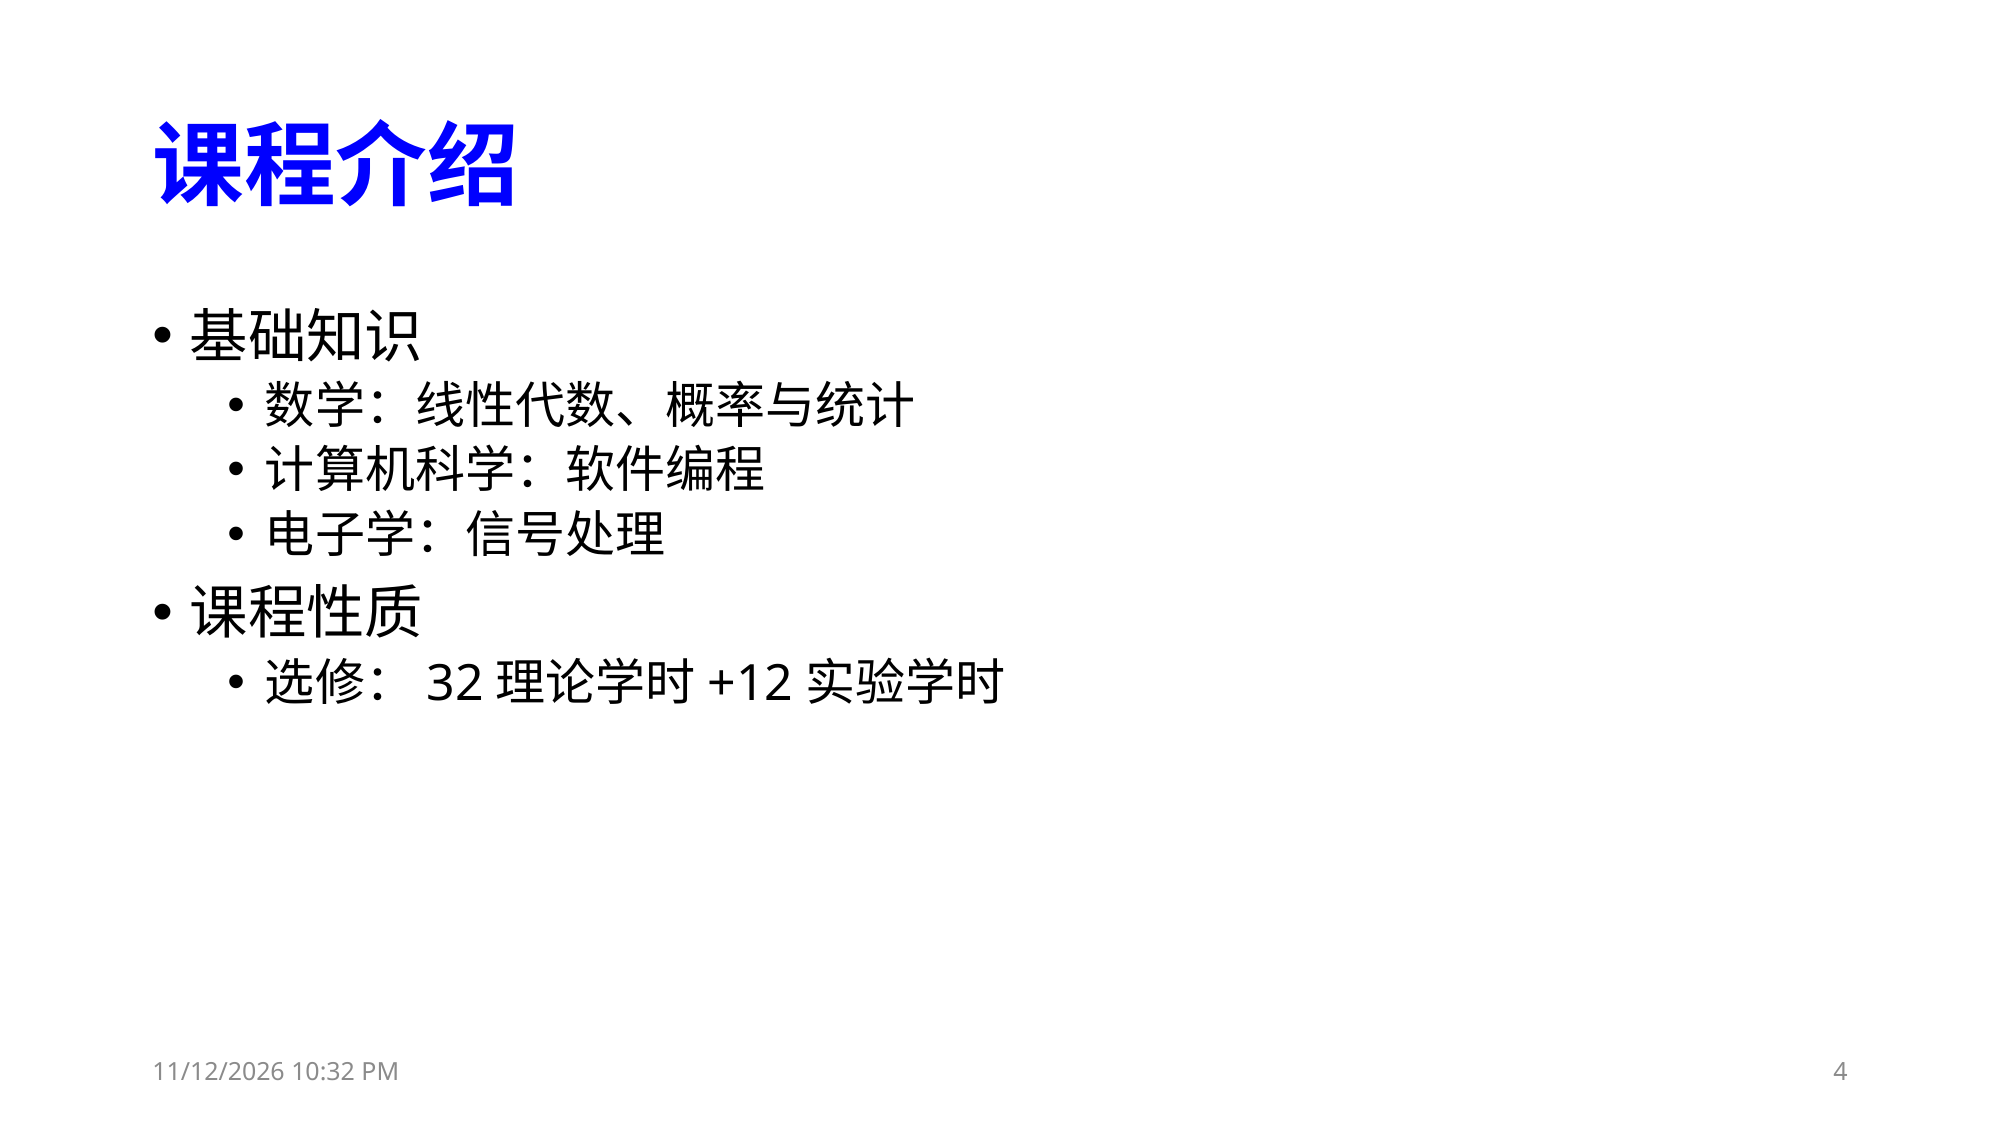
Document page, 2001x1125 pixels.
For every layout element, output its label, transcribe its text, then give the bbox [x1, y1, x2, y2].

text_box 基础知识 数学：线性代数、概率与统计 计算机科学：软件编程 电子学：信号处理 课程性质 选修：32理论学时+12实验学时 [137, 299, 1747, 832]
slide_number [137, 1042, 588, 1103]
slide_number 4 [1412, 1042, 1863, 1103]
title 课程介绍 [137, 59, 1863, 278]
